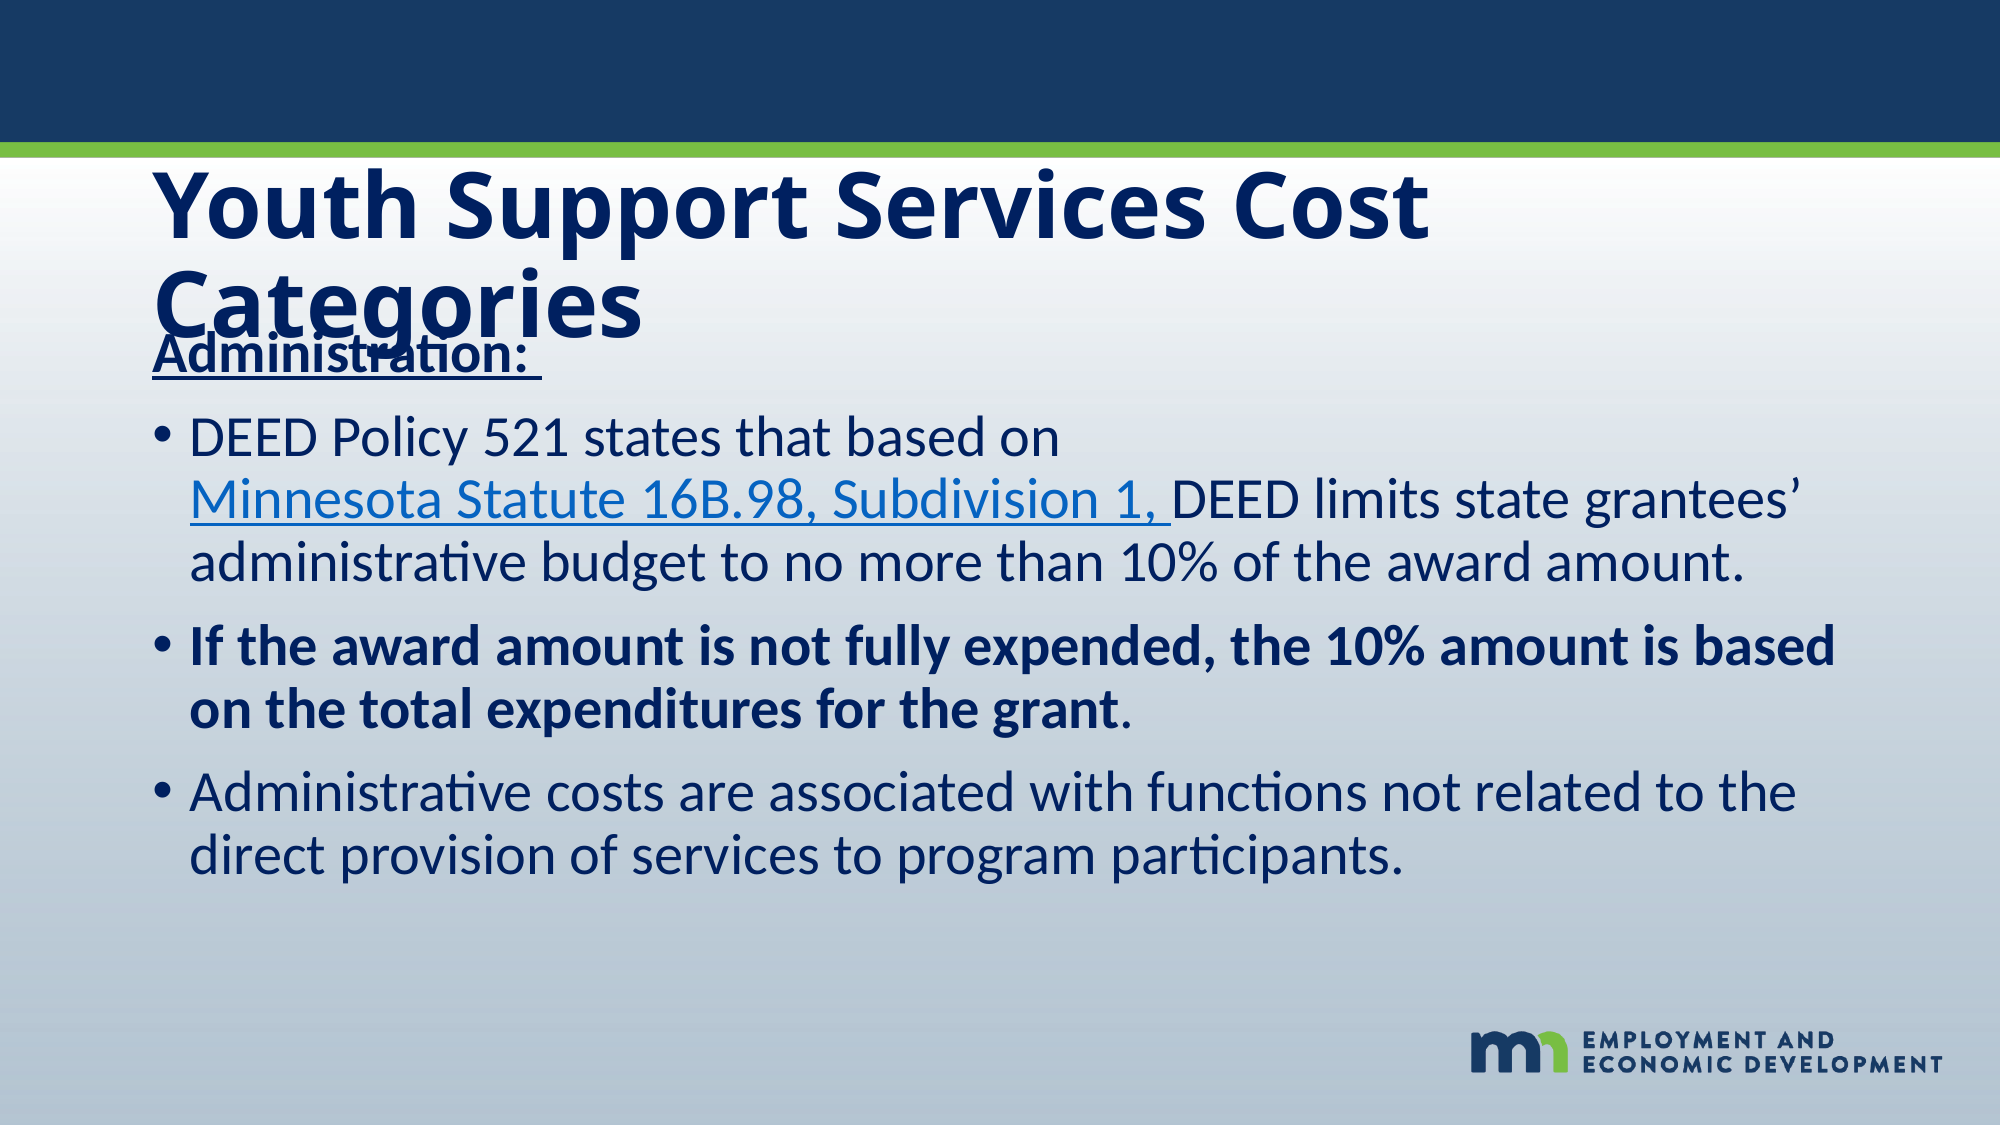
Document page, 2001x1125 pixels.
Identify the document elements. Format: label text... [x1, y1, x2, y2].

title Youth Support Services Cost Categories [137, 149, 1863, 314]
list Administration: DEED Policy 521 states that based on Minnesota Statute 16B.98, Subdivision 1, DEED limits state grantees’ administrative budget to no more than 10% of the award amount. If the award amount is not fully expended, the 10% amount is based on the total expenditures for the grant. Administrative costs are associated with functions not related to the direct provision of services to program participants. [137, 314, 1863, 1029]
picture [0, 0, 2000, 1125]
